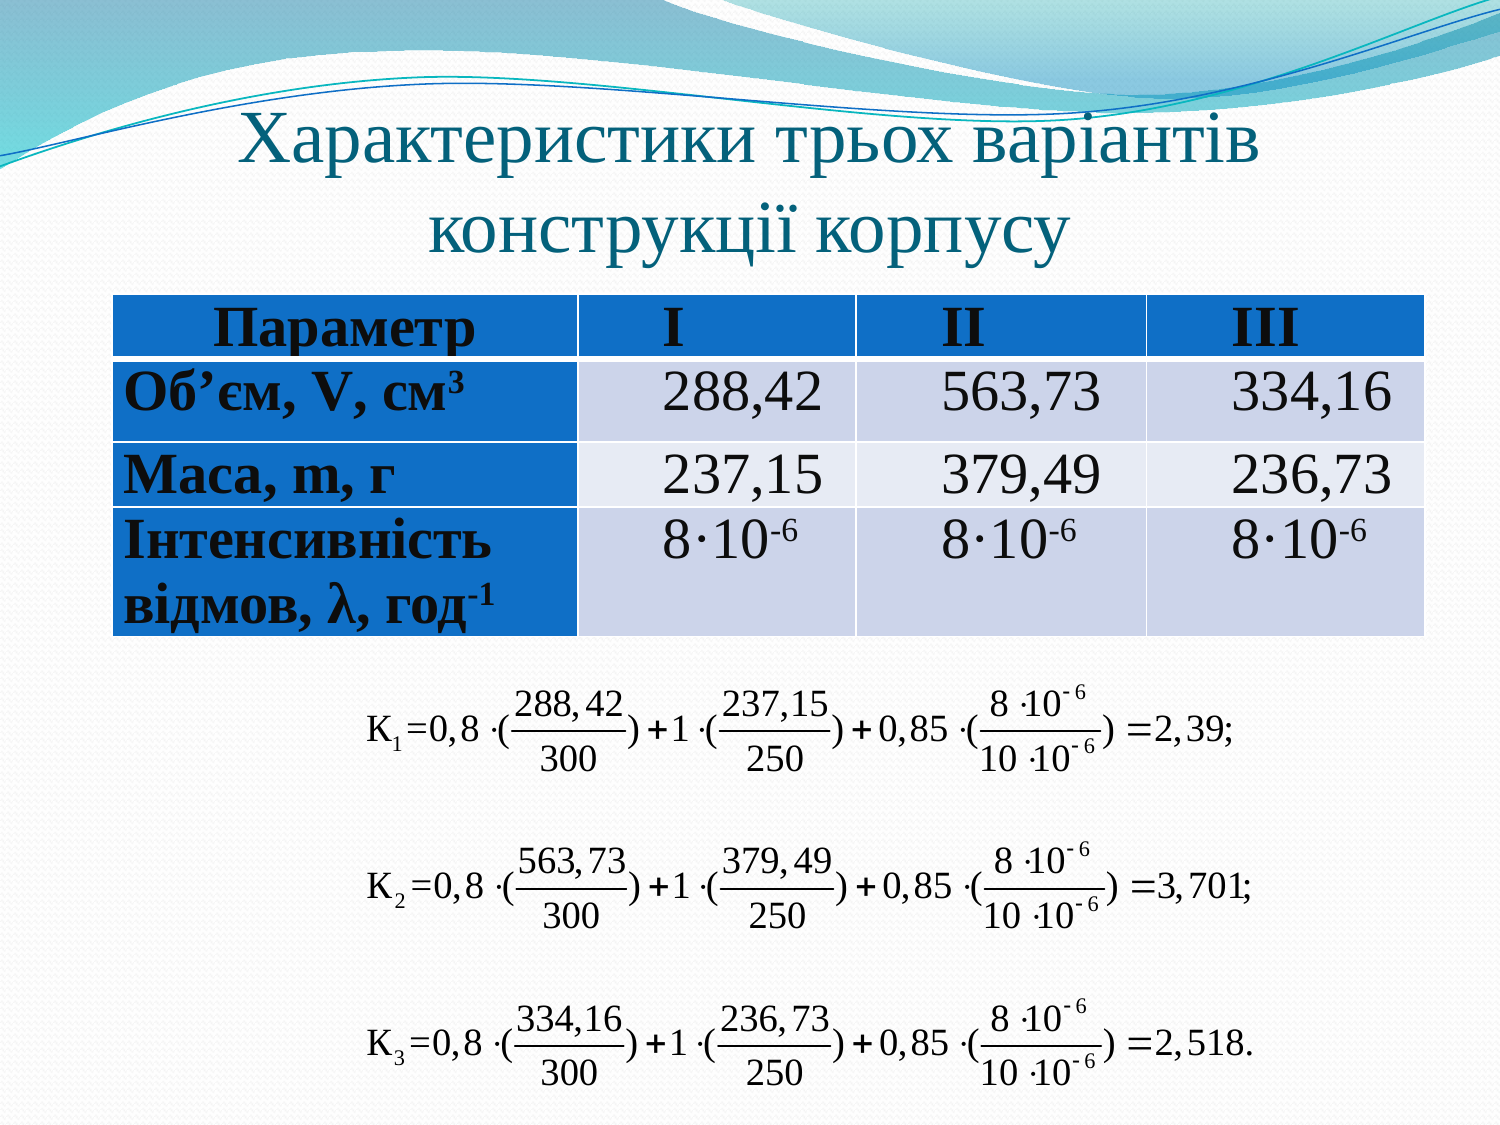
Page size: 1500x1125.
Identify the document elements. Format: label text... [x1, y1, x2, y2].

table_header I [579, 295, 855, 356]
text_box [359, 672, 1240, 780]
table_cell 8·10-6 [1147, 508, 1424, 636]
table_cell 288,42 [579, 362, 855, 441]
table_header Параметр [113, 295, 577, 356]
table_header III [1147, 295, 1424, 356]
table_cell 8·10-6 [579, 508, 855, 636]
table_cell Інтенсивність відмов, λ, год-1 [113, 508, 577, 636]
table_cell 8·10-6 [857, 508, 1146, 636]
table_header II [857, 295, 1146, 356]
table_cell Об’єм, V, см3 [113, 362, 577, 441]
table_cell 334,16 [1147, 362, 1424, 441]
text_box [360, 830, 1260, 937]
table_cell 379,49 [857, 443, 1146, 506]
table_cell 563,73 [857, 362, 1146, 441]
table_cell 237,15 [579, 443, 855, 506]
title Характеристики трьох варіантів конструкції корпусу [75, 54, 1425, 268]
table_cell 236,73 [1147, 443, 1424, 506]
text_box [360, 987, 1260, 1095]
table_cell Маса, m, г [113, 443, 577, 506]
